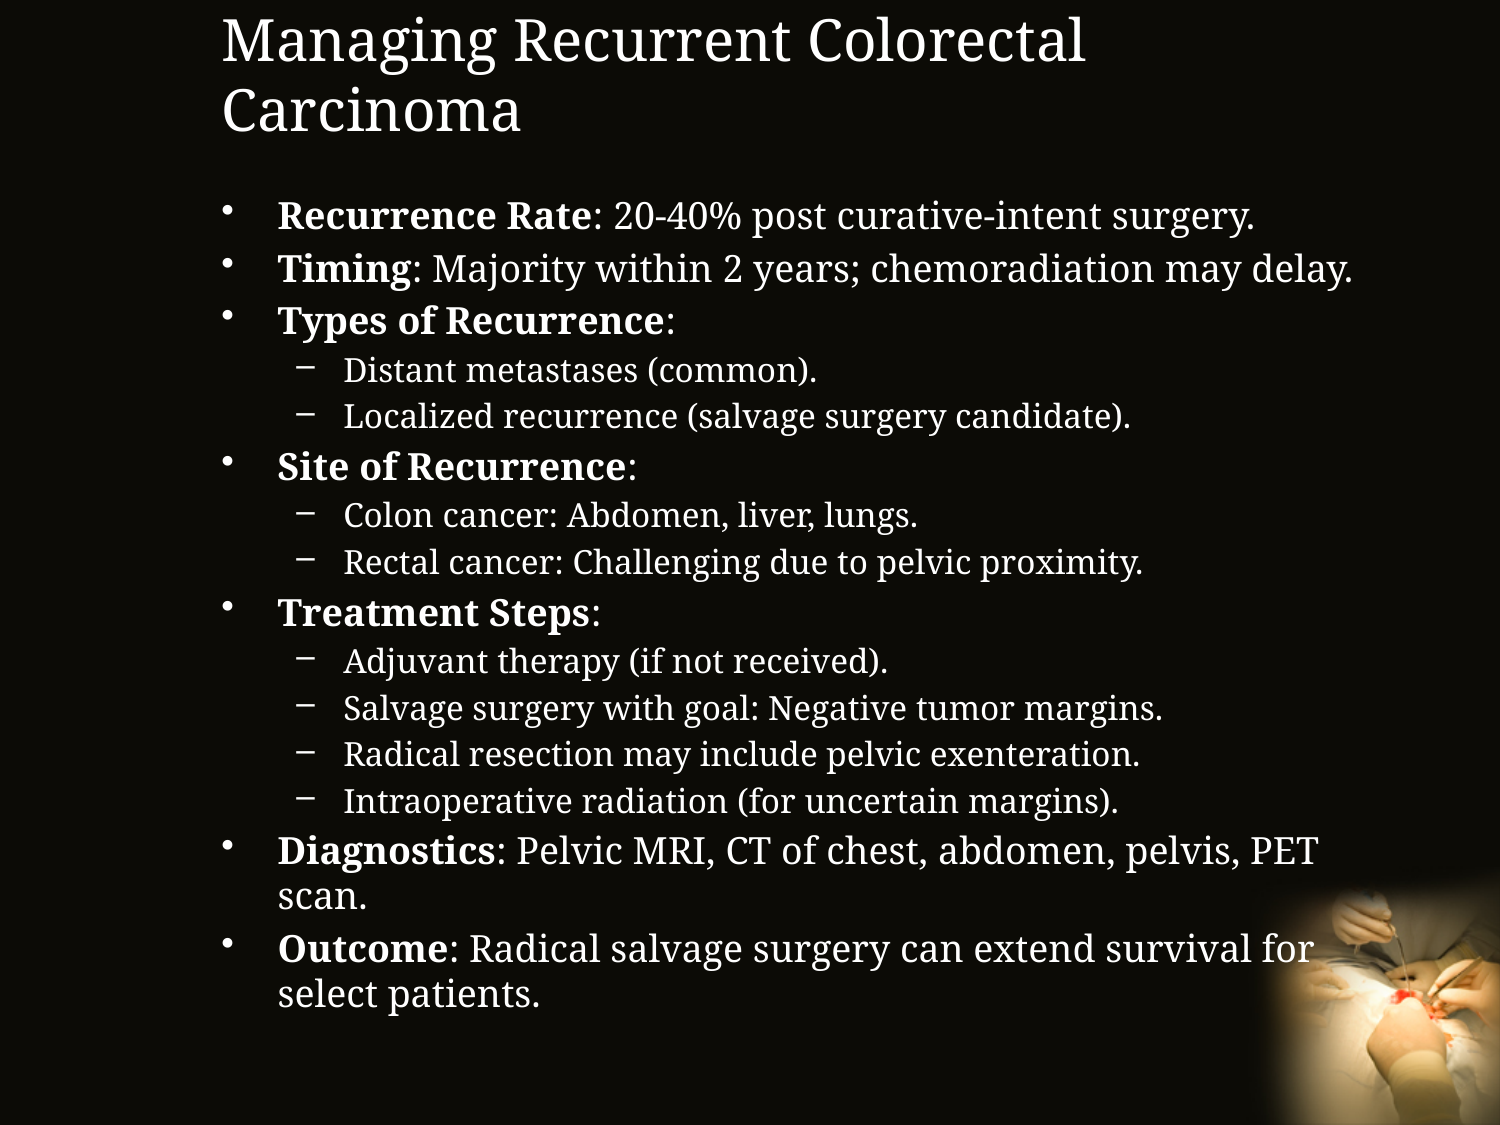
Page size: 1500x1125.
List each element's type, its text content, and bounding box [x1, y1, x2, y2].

title Managing Recurrent Colorectal Carcinoma [206, 30, 1377, 115]
list Recurrence Rate: 20-40% post curative-intent surgery. Timing: Majority within 2 years; chemoradiation may delay. Types of Recurrence: Distant metastases (common). Localized recurrence (salvage surgery candidate). Site of Recurrence: Colon cancer: Abdomen, liver, lungs. Rectal cancer: Challenging due to pelvic proximity. Treatment Steps: Adjuvant therapy (if not received). Salvage surgery with goal: Negative tumor margins. Radical resection may include pelvic exenteration. Intraoperative radiation (for uncertain margins). Diagnostics: Pelvic MRI, CT of chest, abdomen, pelvis, PET scan. Outcome: Radical salvage surgery can extend survival for select patients. [206, 184, 1436, 1059]
picture [0, 0, 1500, 1125]
